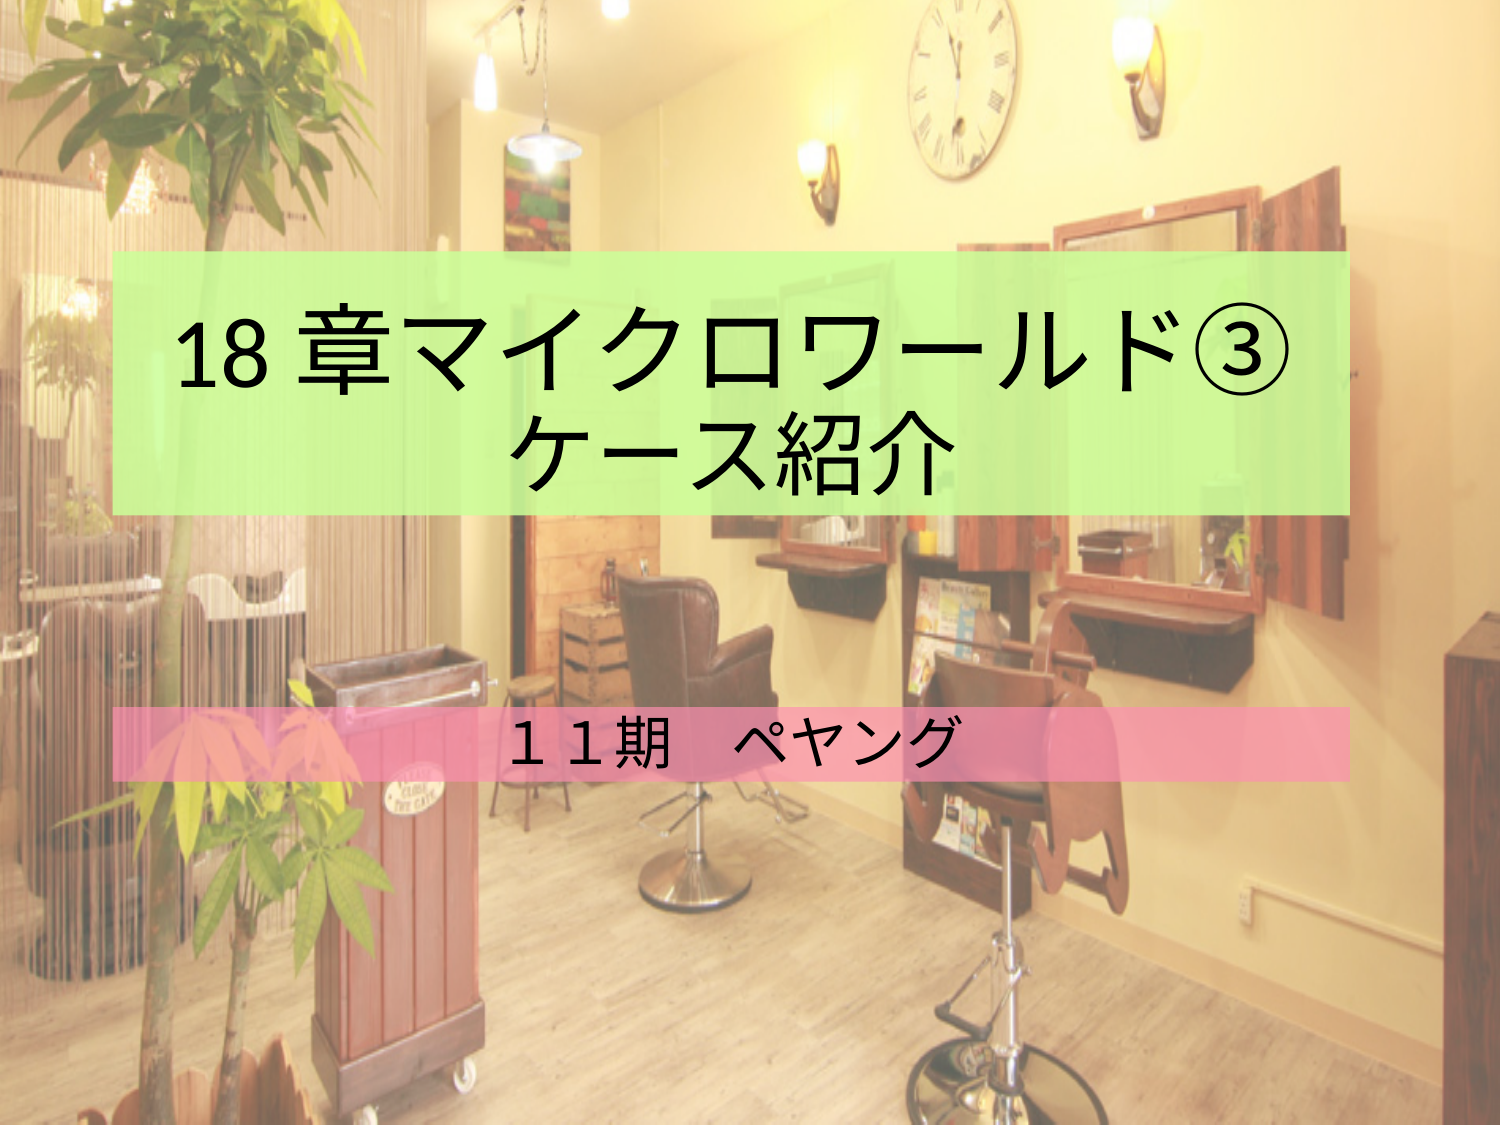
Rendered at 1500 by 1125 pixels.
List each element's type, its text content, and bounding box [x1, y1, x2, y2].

subtitle １１期 ペヤング [112, 707, 1350, 782]
text_box クイズ [0, 0, 1500, 1125]
title 18章マイクロワールド③ ケース紹介 [112, 251, 1350, 516]
